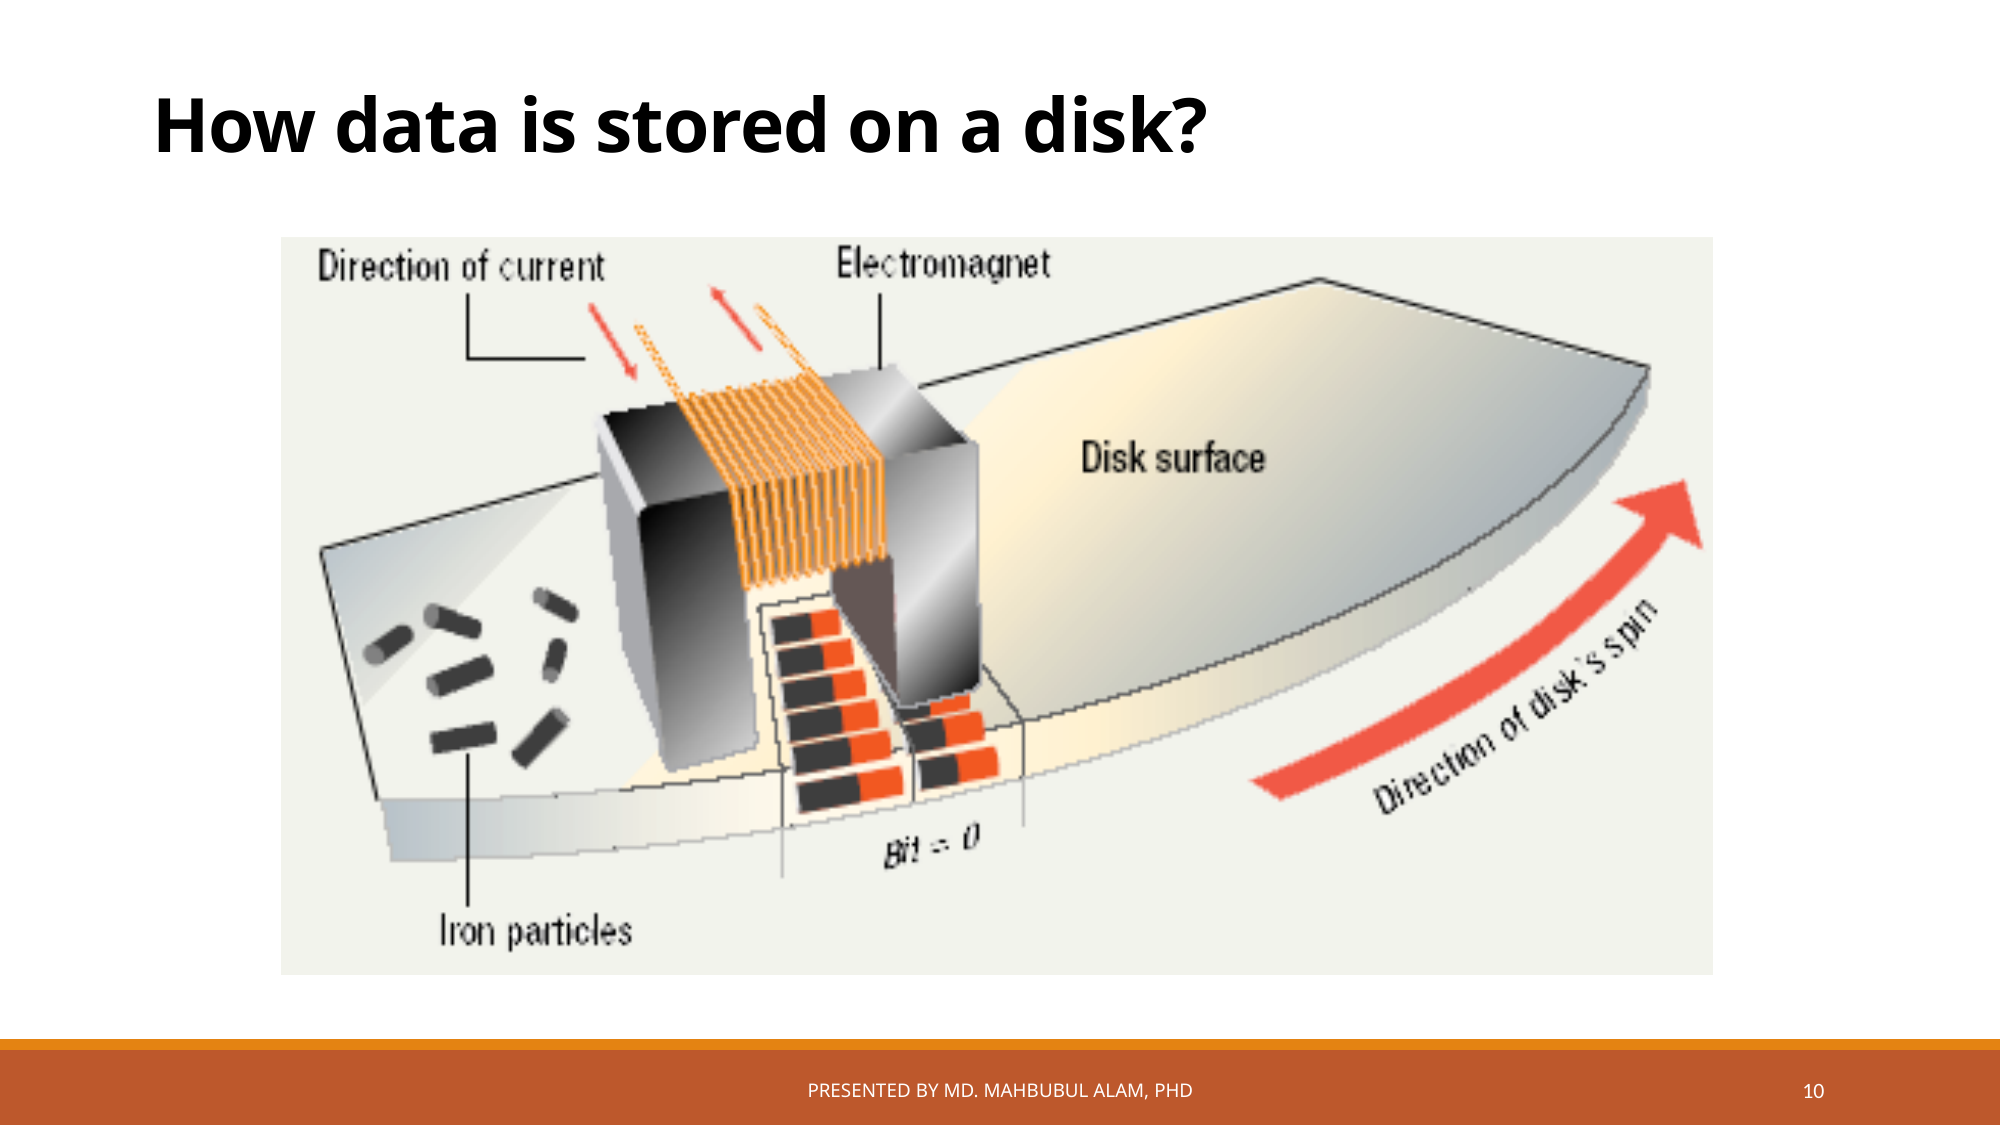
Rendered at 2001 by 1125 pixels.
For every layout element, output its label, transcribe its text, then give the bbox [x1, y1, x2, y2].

title How data is stored on a disk? [137, 62, 1830, 175]
slide_number 10 [1624, 1059, 1840, 1120]
footer Presented by Md. Mahbubul Alam, PhD [604, 1059, 1396, 1120]
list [280, 236, 1713, 976]
